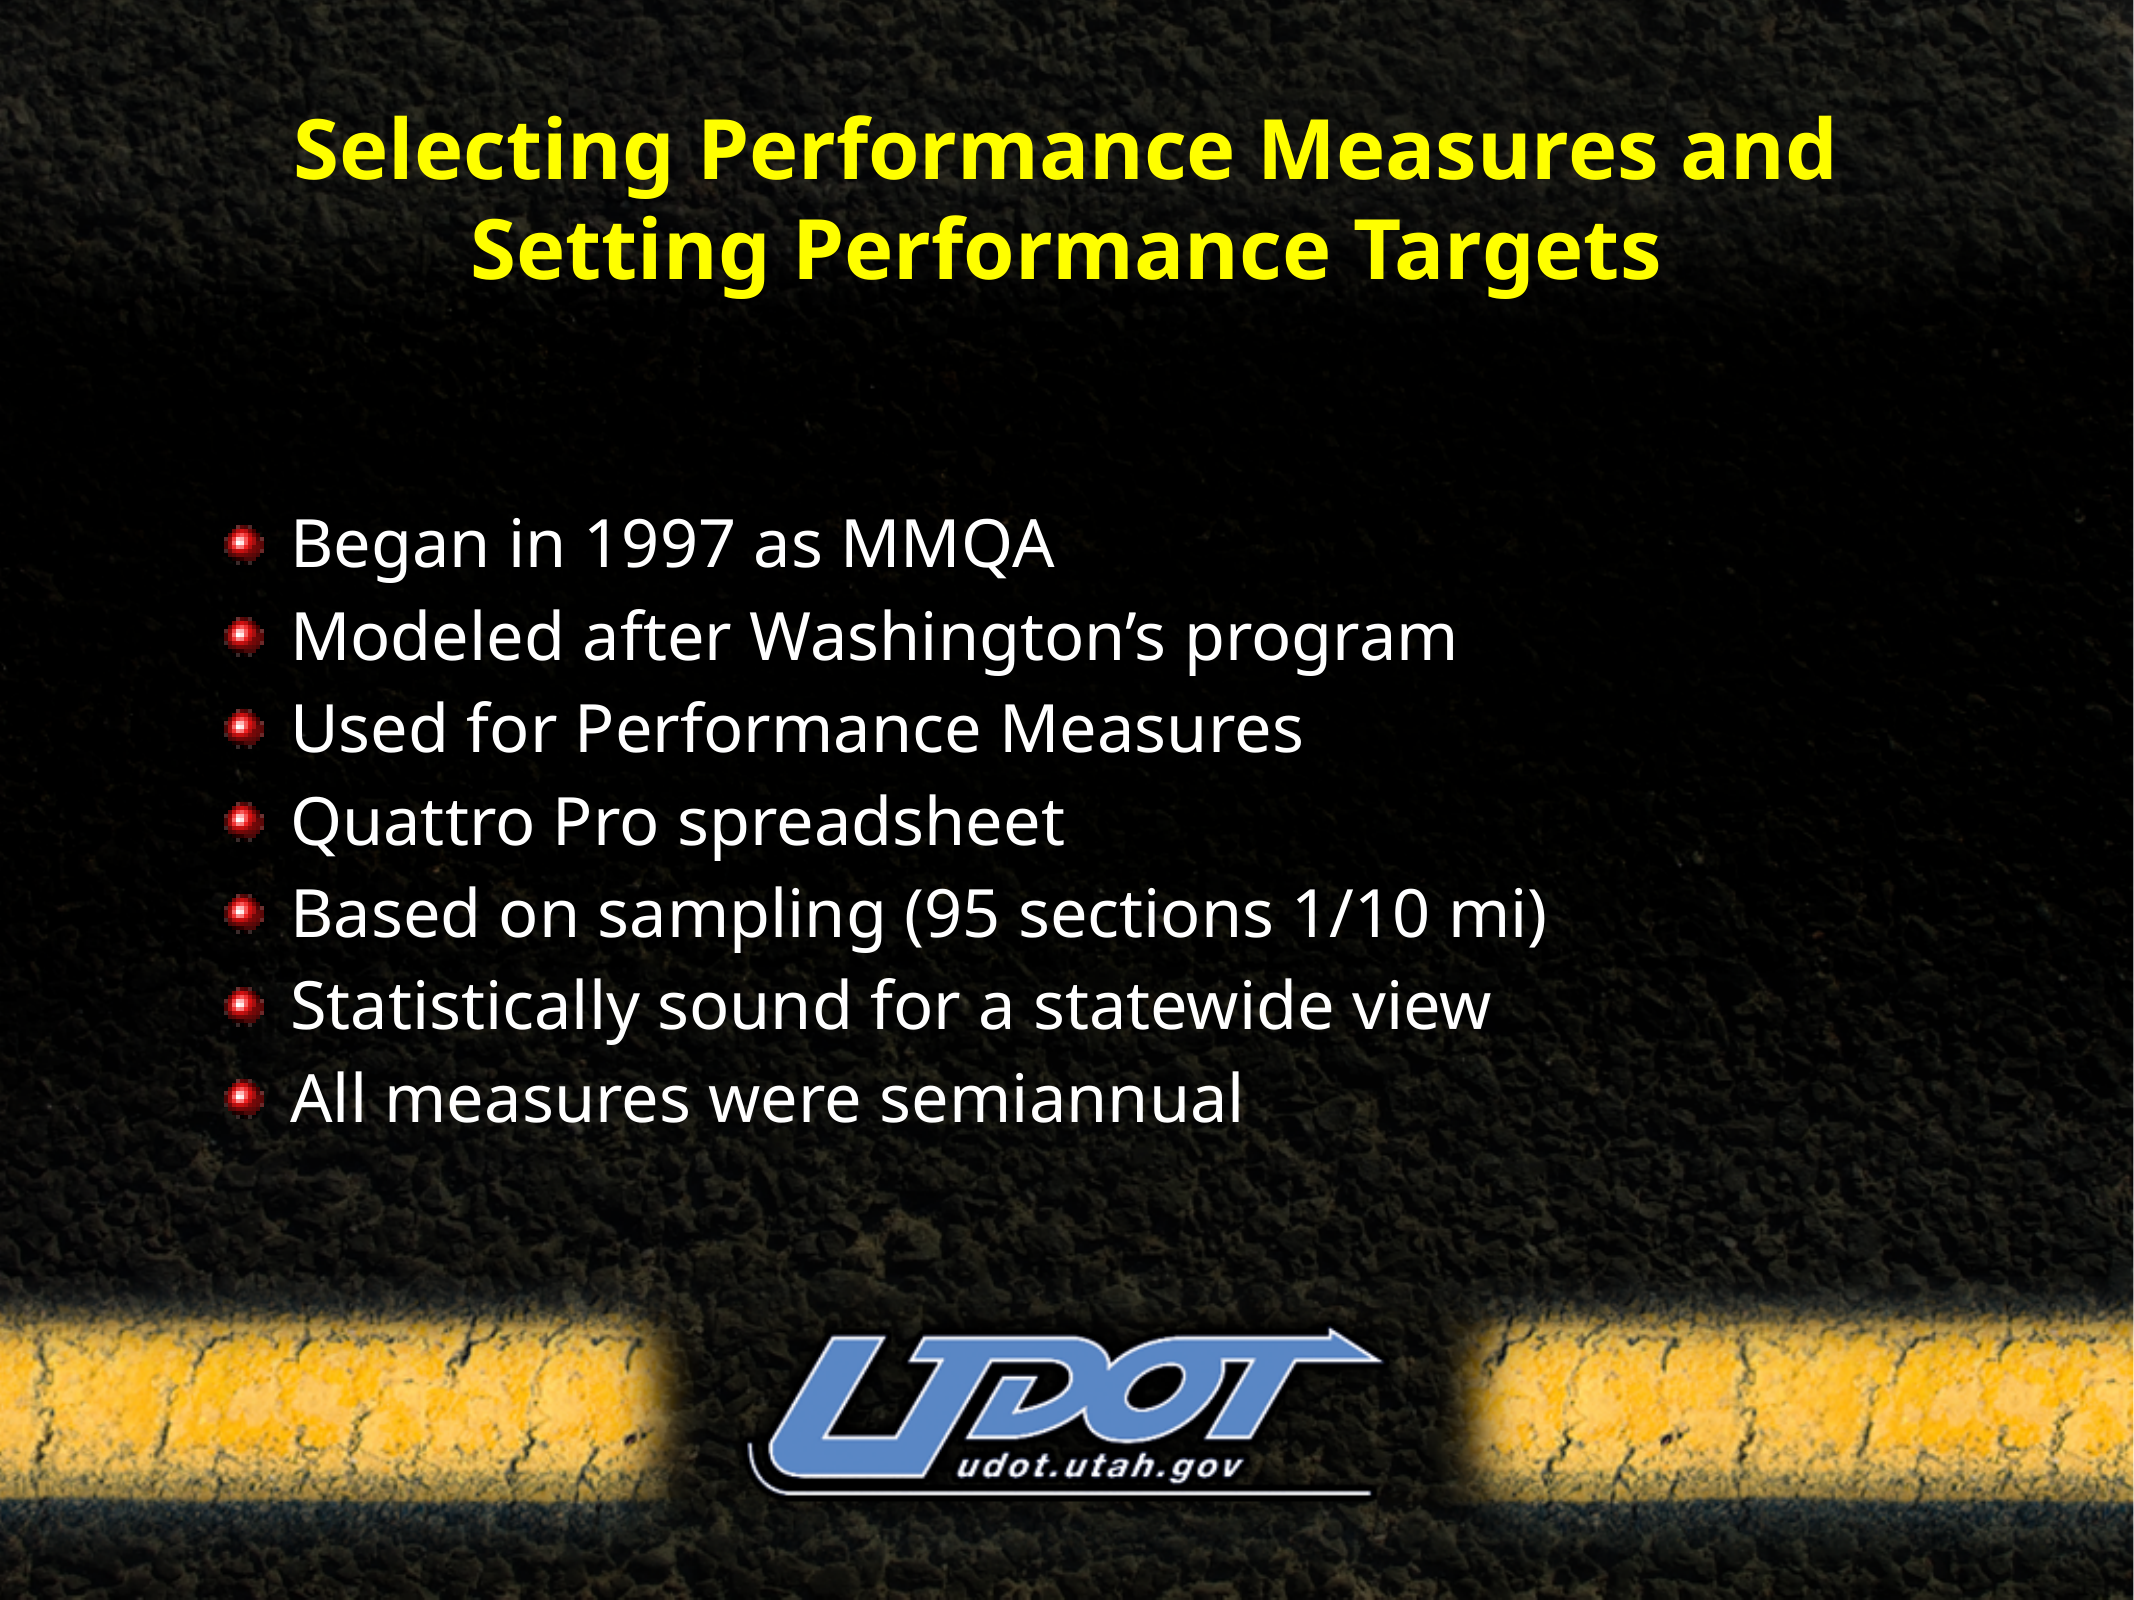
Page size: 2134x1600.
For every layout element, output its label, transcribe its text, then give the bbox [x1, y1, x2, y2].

list Began in 1997 as MMQA Modeled after Washington’s program Used for Performance Measures Quattro Pro spreadsheet Based on sampling (95 sections 1/10 mi) Statistically sound for a statewide view All measures were semiannual [207, 399, 1926, 1263]
title Selecting Performance Measures and Setting Performance Targets [207, 86, 1926, 326]
picture [0, 0, 2134, 1600]
